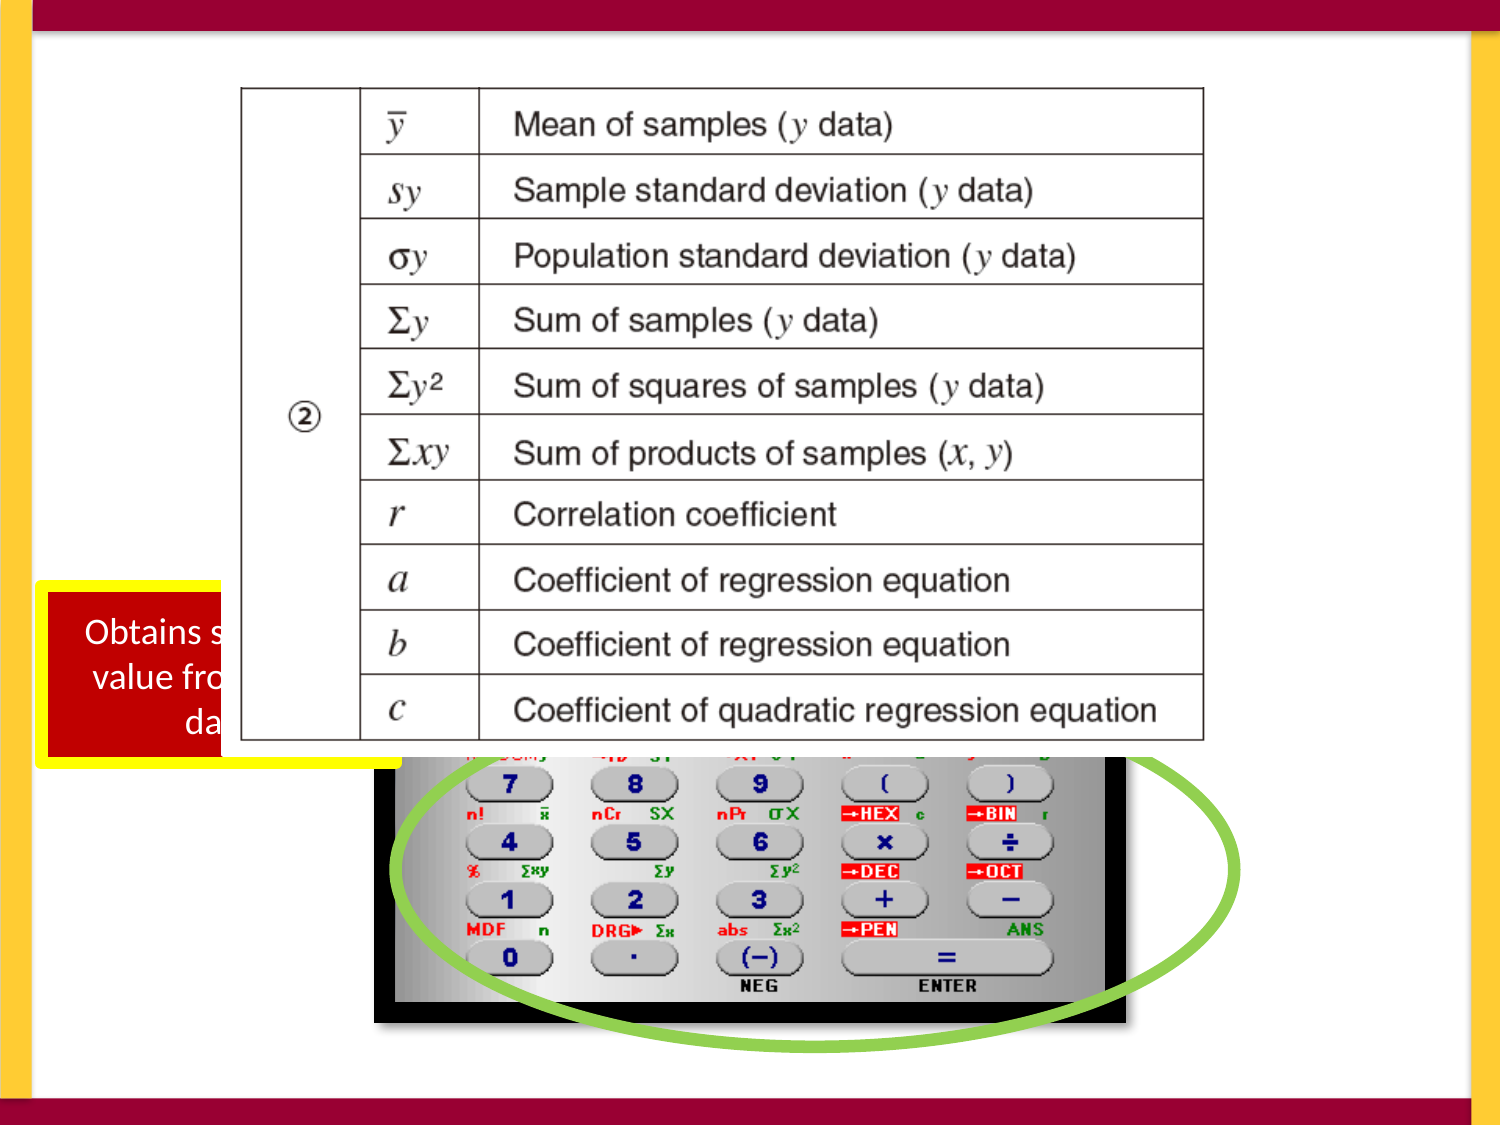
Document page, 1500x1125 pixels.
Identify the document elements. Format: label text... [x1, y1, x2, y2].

text_box [393, 763, 1237, 1049]
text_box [206, 49, 1259, 512]
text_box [223, 77, 1223, 755]
text_box Obtains statistical value from input data [39, 584, 398, 765]
picture [395, 890, 527, 1002]
picture [395, 757, 484, 849]
